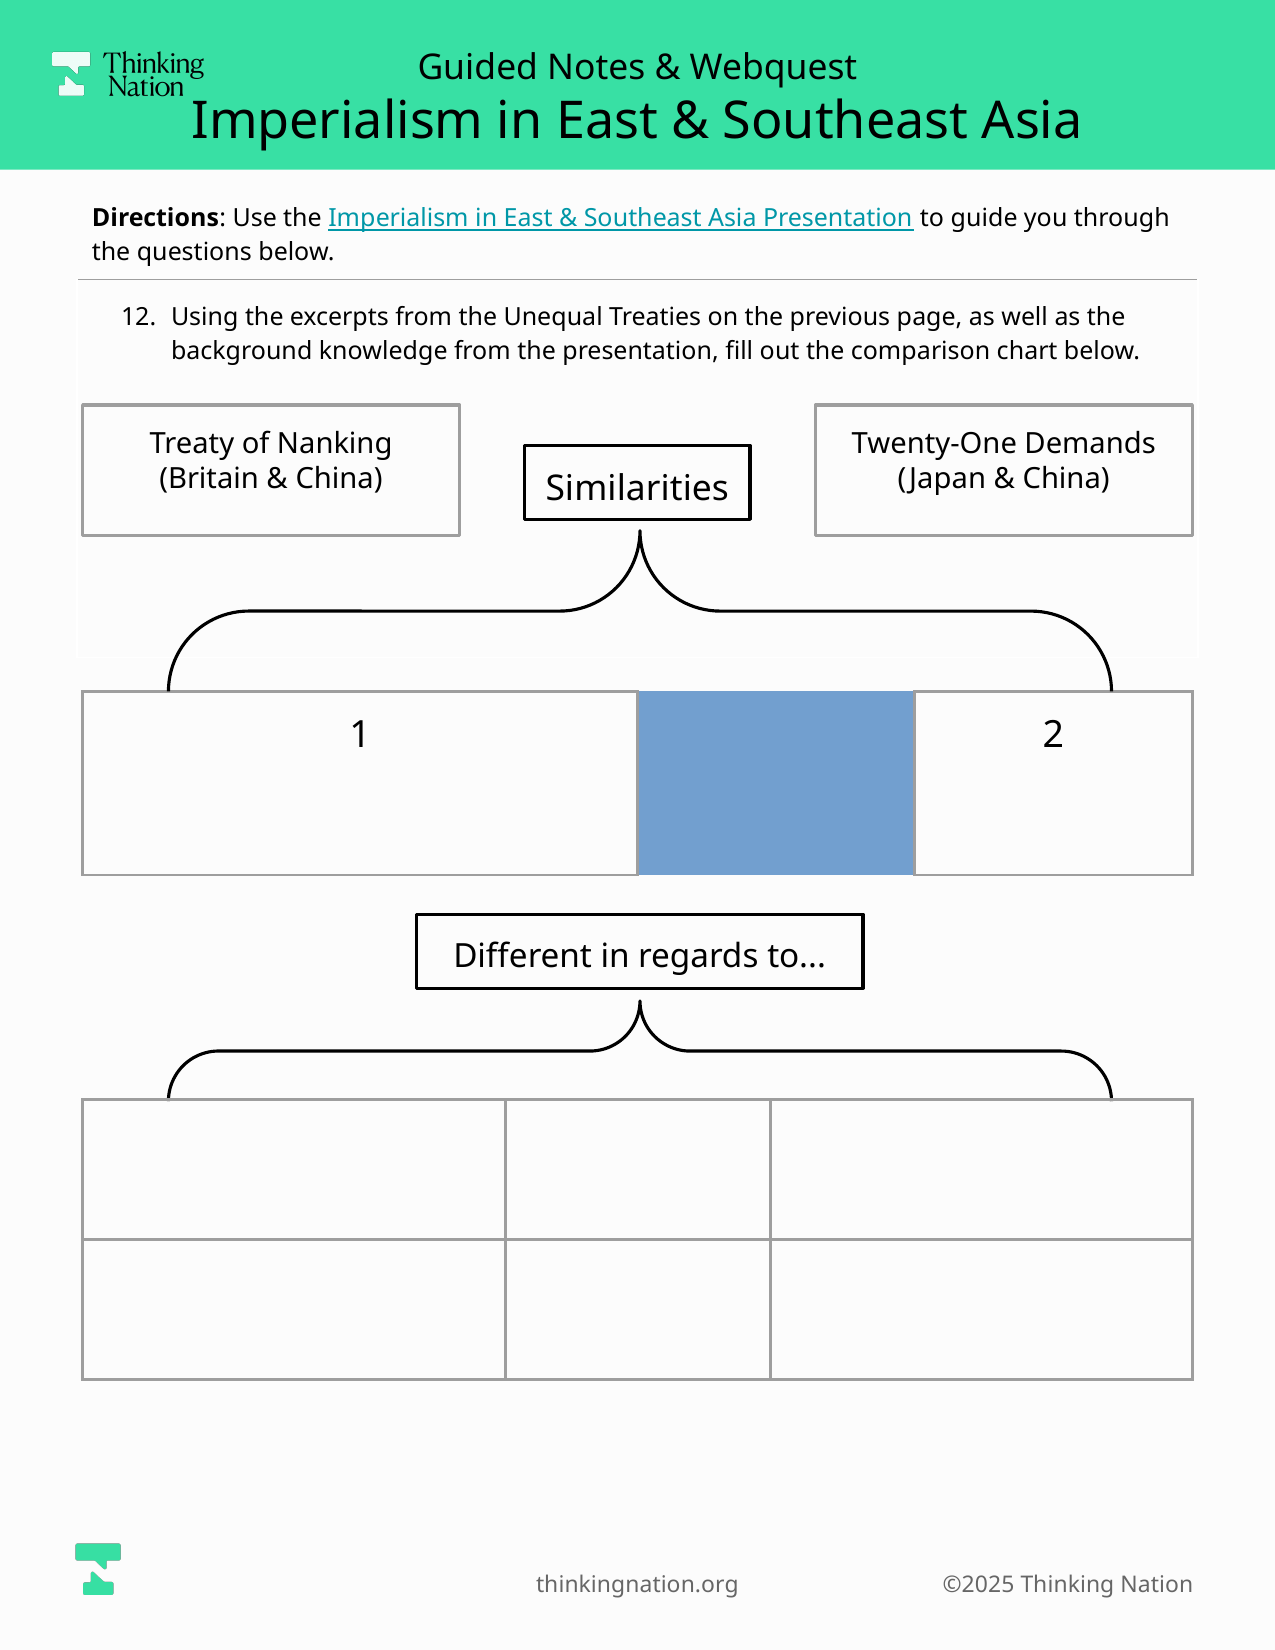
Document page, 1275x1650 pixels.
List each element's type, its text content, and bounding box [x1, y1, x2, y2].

table_header [772, 1101, 1191, 1238]
text_box Treaty of Nanking (Britain & China) [82, 404, 460, 536]
table_cell [84, 1241, 504, 1378]
text_box ©2025 Thinking Nation [907, 1553, 1210, 1605]
text_box [168, 1000, 1112, 1098]
table_header [84, 1101, 504, 1238]
picture [62, 1533, 134, 1605]
text_box Different in regards to... [416, 914, 864, 989]
table_header 2 [916, 693, 1191, 874]
table_header 1 [84, 693, 636, 874]
text_box Twenty-One Demands (Japan & China) [815, 404, 1193, 536]
table_header Using the excerpts from the Unequal Treaties on the previous page, as well as the background knowledge from the presentation, fill out the comparison chart below. [78, 281, 1197, 657]
table_cell [772, 1241, 1191, 1378]
table_header [507, 1101, 769, 1238]
table_cell [507, 1241, 769, 1378]
picture [35, 37, 210, 110]
text_box Guided Notes & Webquest Imperialism in East & Southeast Asia [0, 0, 1275, 170]
text_box Directions: Use the Imperialism in East & Southeast Asia Presentation to guide you through the questions below. [76, 186, 1198, 281]
text_box Similarities [524, 445, 751, 520]
text_box [168, 530, 1112, 692]
text_box thinkingnation.org [486, 1553, 789, 1605]
